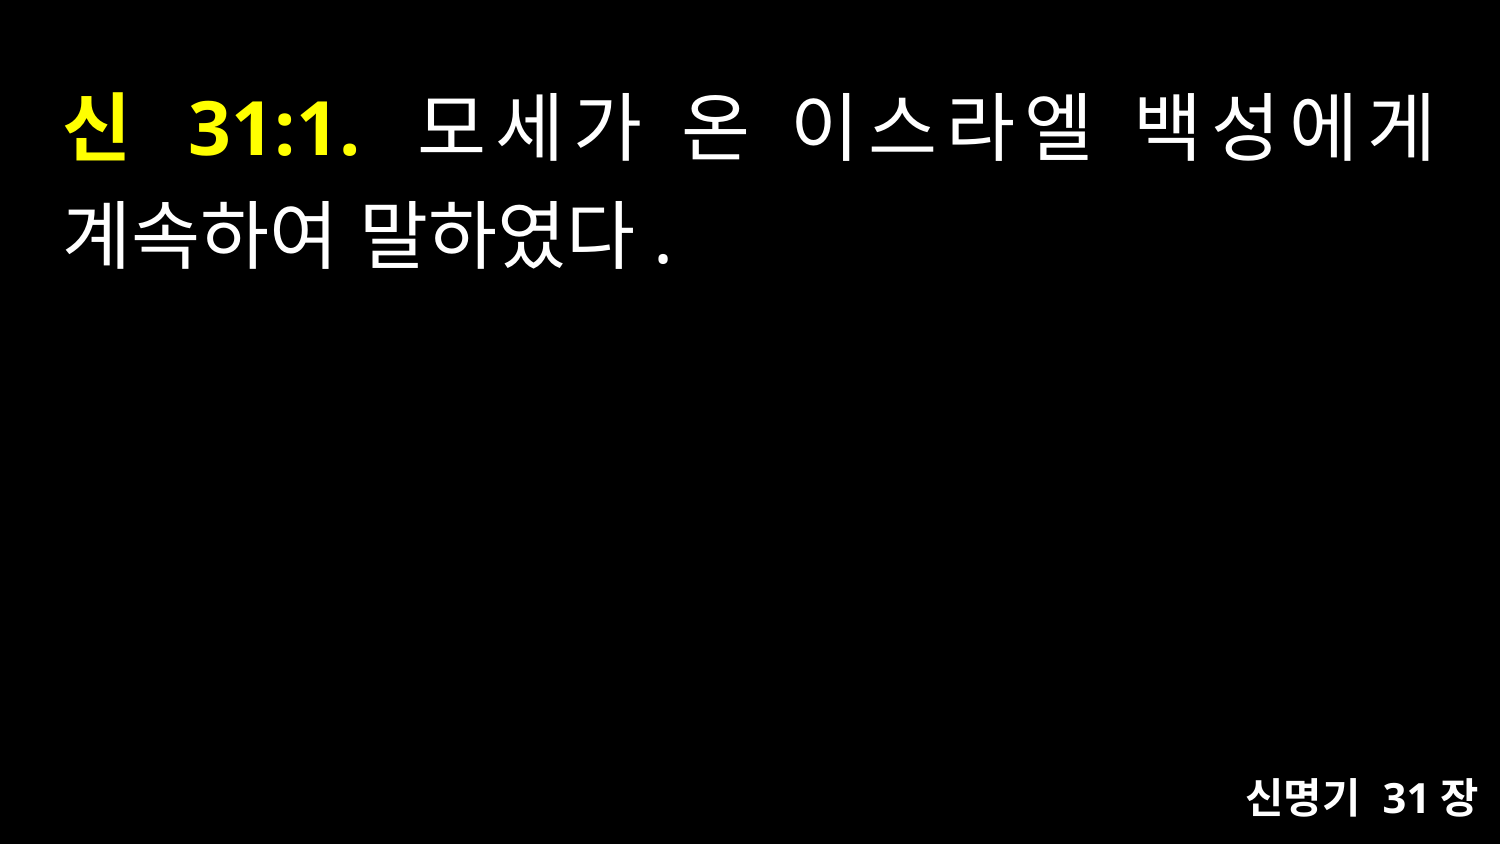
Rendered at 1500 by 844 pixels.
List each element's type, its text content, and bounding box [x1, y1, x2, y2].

title 신 31:1. 모세가 온 이스라엘 백성에게 계속하여 말하였다. [0, 0, 1500, 844]
subtitle 신명기 31장 [916, 770, 1500, 844]
